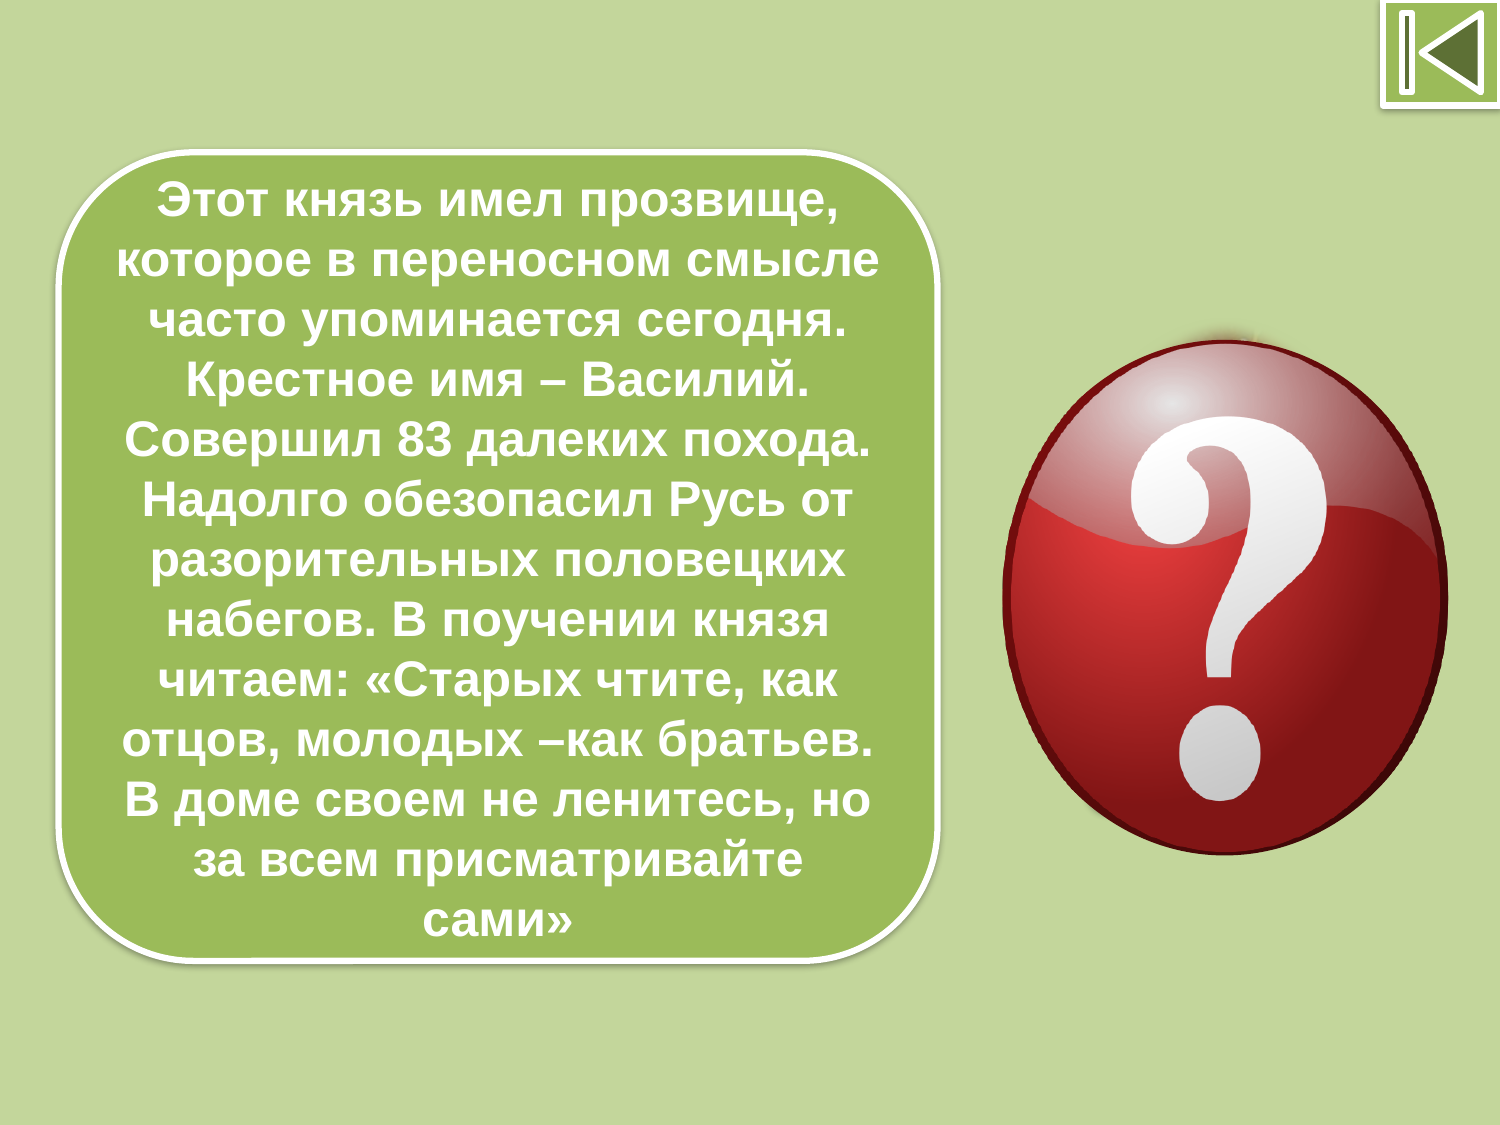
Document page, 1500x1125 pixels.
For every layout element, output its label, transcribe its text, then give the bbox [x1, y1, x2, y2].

text_box [1380, 0, 1500, 109]
text_box Этот князь имел прозвище, которое в переносном смысле часто упоминается сегодня. Крестное имя – Василий. Совершил 83 далеких похода. Надолго обезопасил Русь от разорительных половецких набегов. В поучении князя читаем: «Старых чтите, как отцов, молодых –как братьев. В доме своем не ленитесь, но за всем присматривайте сами» [55, 149, 941, 965]
picture [995, 316, 1454, 856]
